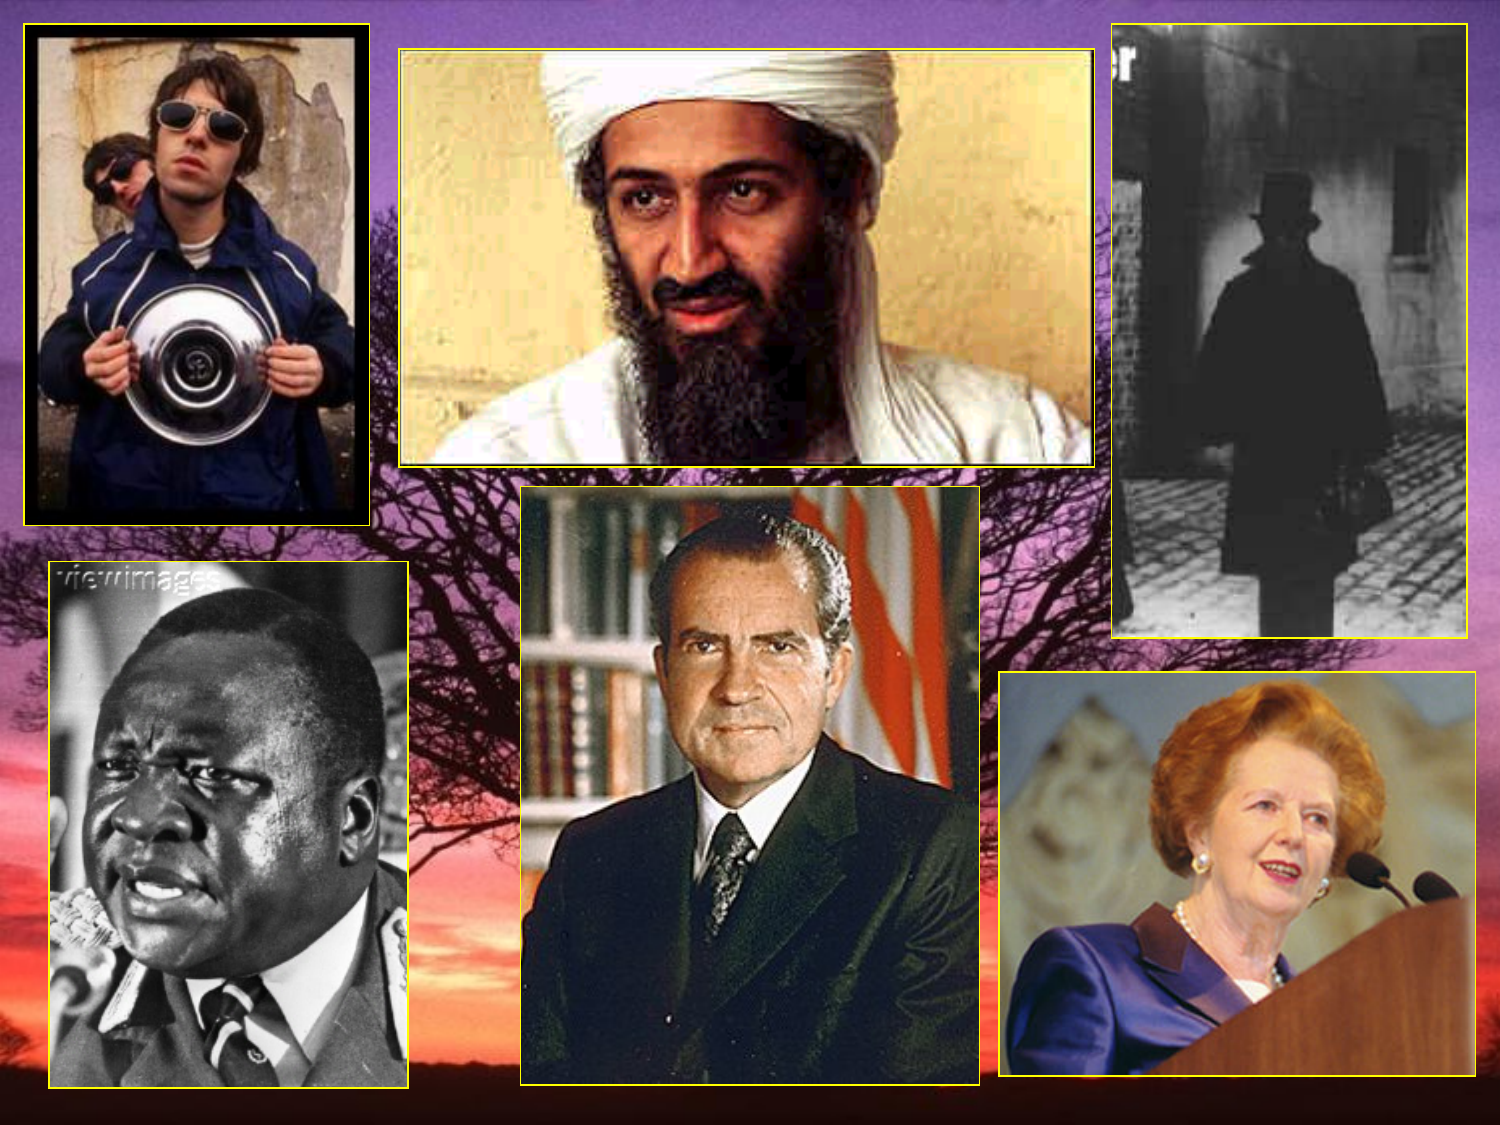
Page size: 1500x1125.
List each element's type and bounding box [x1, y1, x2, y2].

text_box [387, 12, 1113, 501]
picture [0, 0, 1500, 1125]
